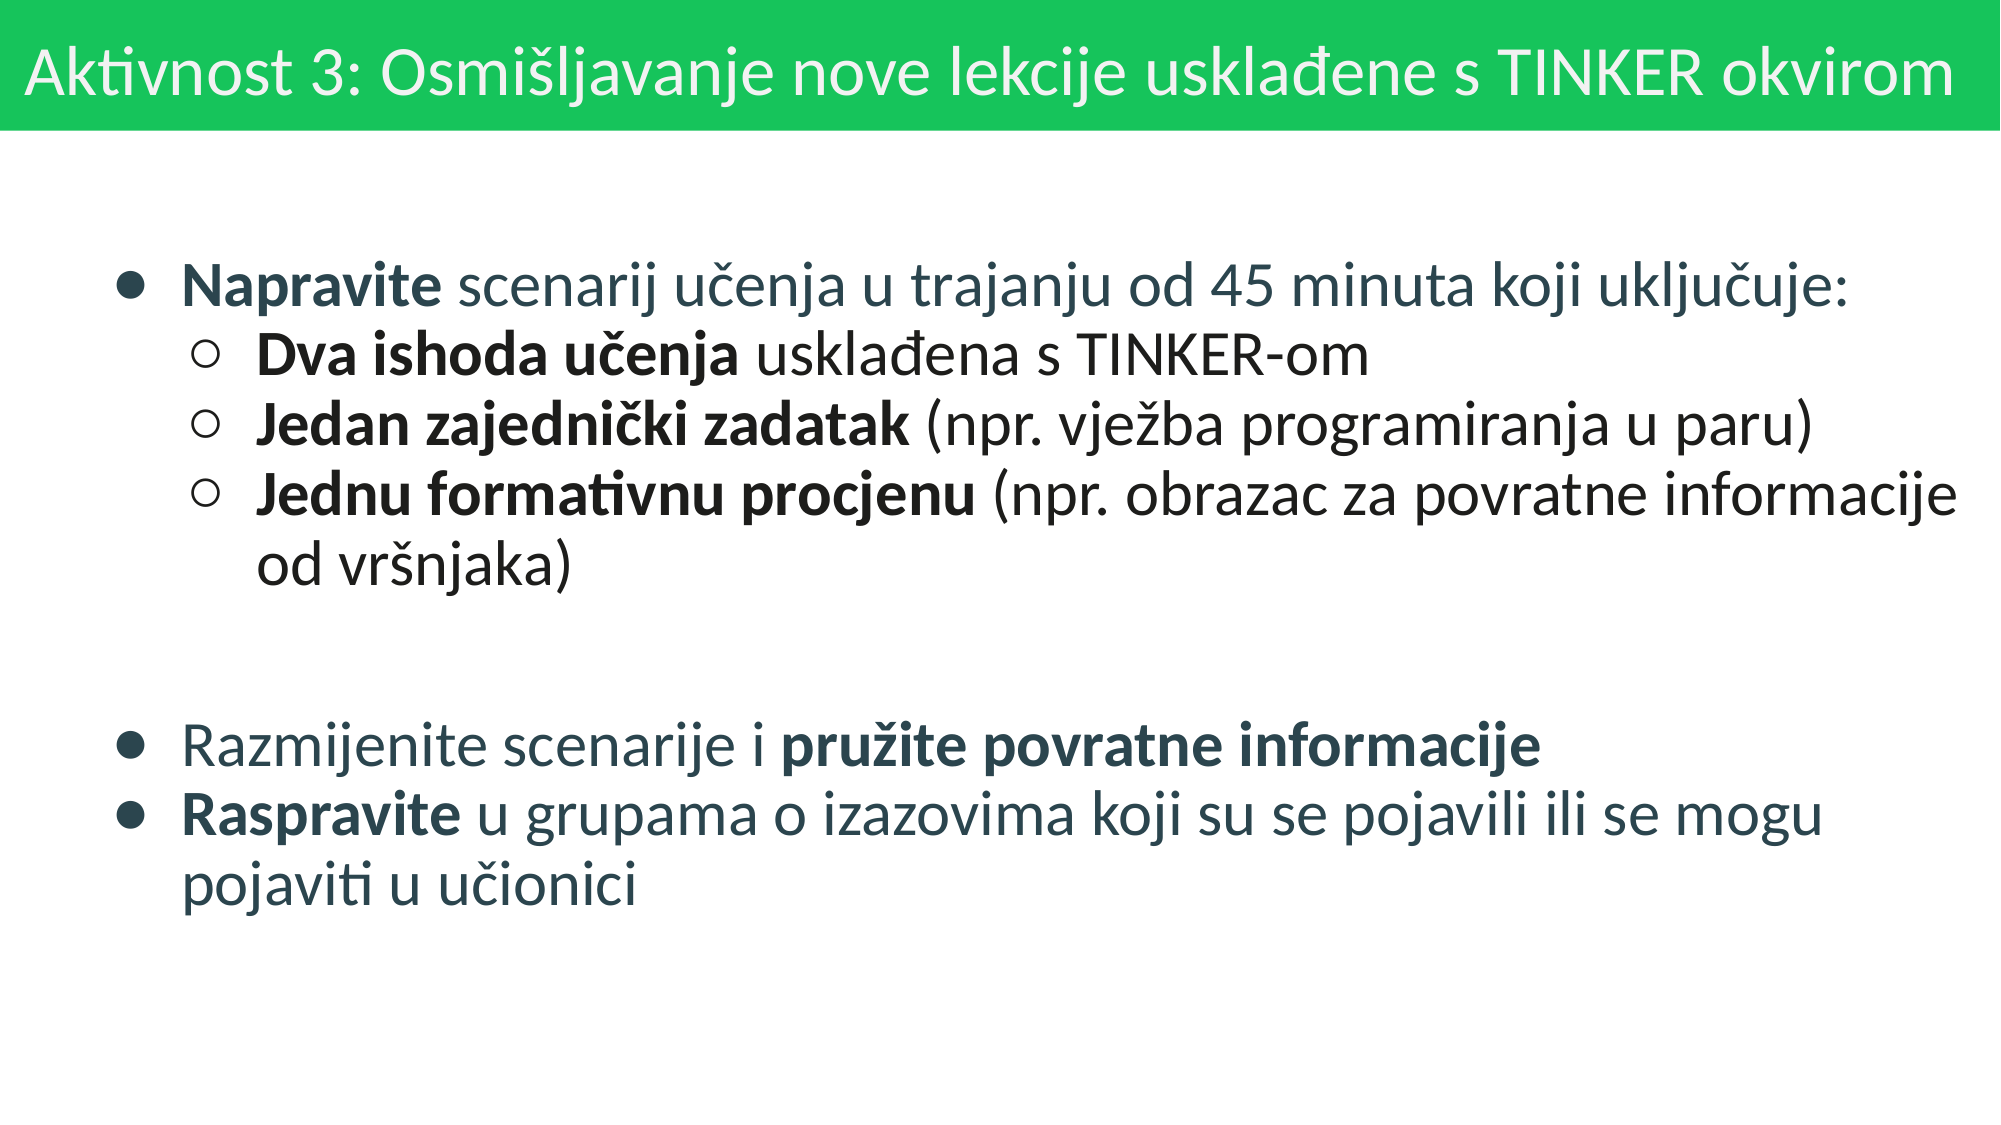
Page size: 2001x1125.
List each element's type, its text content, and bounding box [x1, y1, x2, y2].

title Aktivnost 3: Osmišljavanje nove lekcije usklađene s TINKER okvirom [16, 13, 1976, 131]
list Napravite scenarij učenja u trajanju od 45 minuta koji uključuje: Dva ishoda učenja usklađena s TINKER-om Jedan zajednički zadatak (npr. vježba programiranja u paru) Jednu formativnu procjenu (npr. obrazac za povratne informacije od vršnjaka) Razmijenite scenarije i pružite povratne informacije Raspravite u grupama o izazovima koji su se pojavili ili se mogu pojaviti u učionici [16, 144, 1976, 1108]
